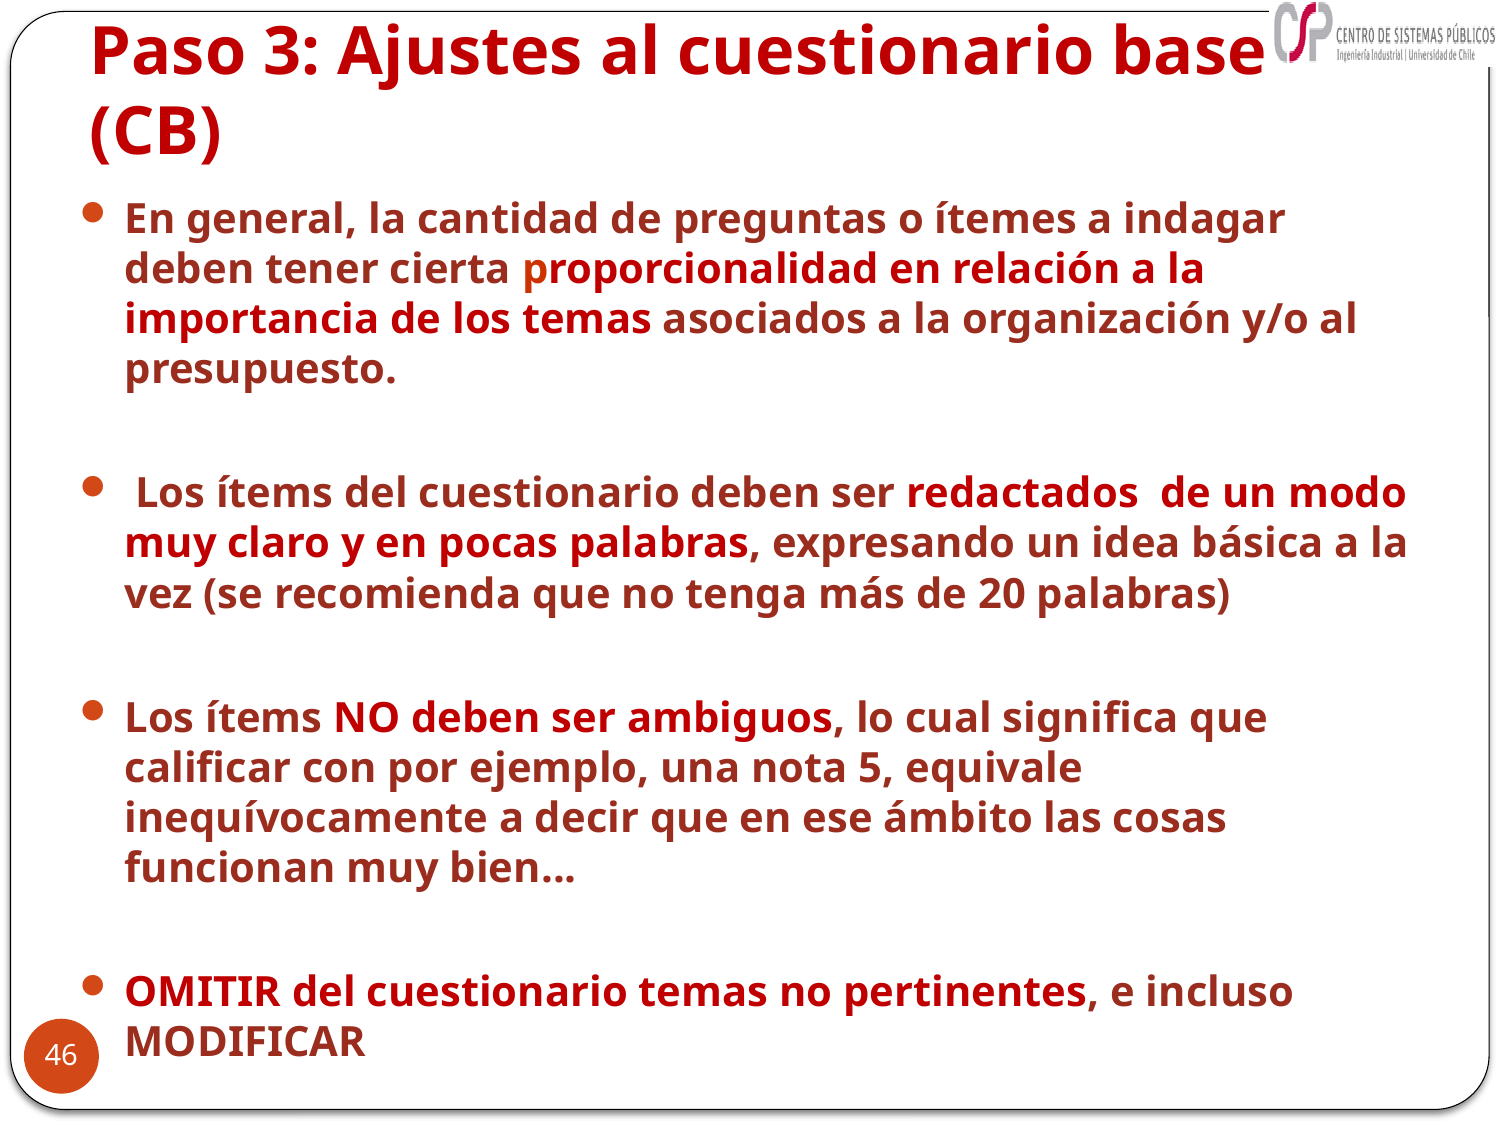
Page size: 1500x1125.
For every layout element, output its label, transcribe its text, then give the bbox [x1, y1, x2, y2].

list En general, la cantidad de preguntas o ítemes a indagar deben tener cierta proporcionalidad en relación a la importancia de los temas asociados a la organización y/o al presupuesto. Los ítems del cuestionario deben ser redactados de un modo muy claro y en pocas palabras, expresando un idea básica a la vez (se recomienda que no tenga más de 20 palabras) Los ítems NO deben ser ambiguos, lo cual significa que calificar con por ejemplo, una nota 5, equivale inequívocamente a decir que en ese ámbito las cosas funcionan muy bien... OMITIR del cuestionario temas no pertinentes, e incluso MODIFICAR [64, 184, 1437, 1125]
slide_number 46 [23, 1018, 64, 1094]
title Paso 3: Ajustes al cuestionario base (CB) [75, 0, 1425, 184]
picture [1269, 0, 1500, 67]
